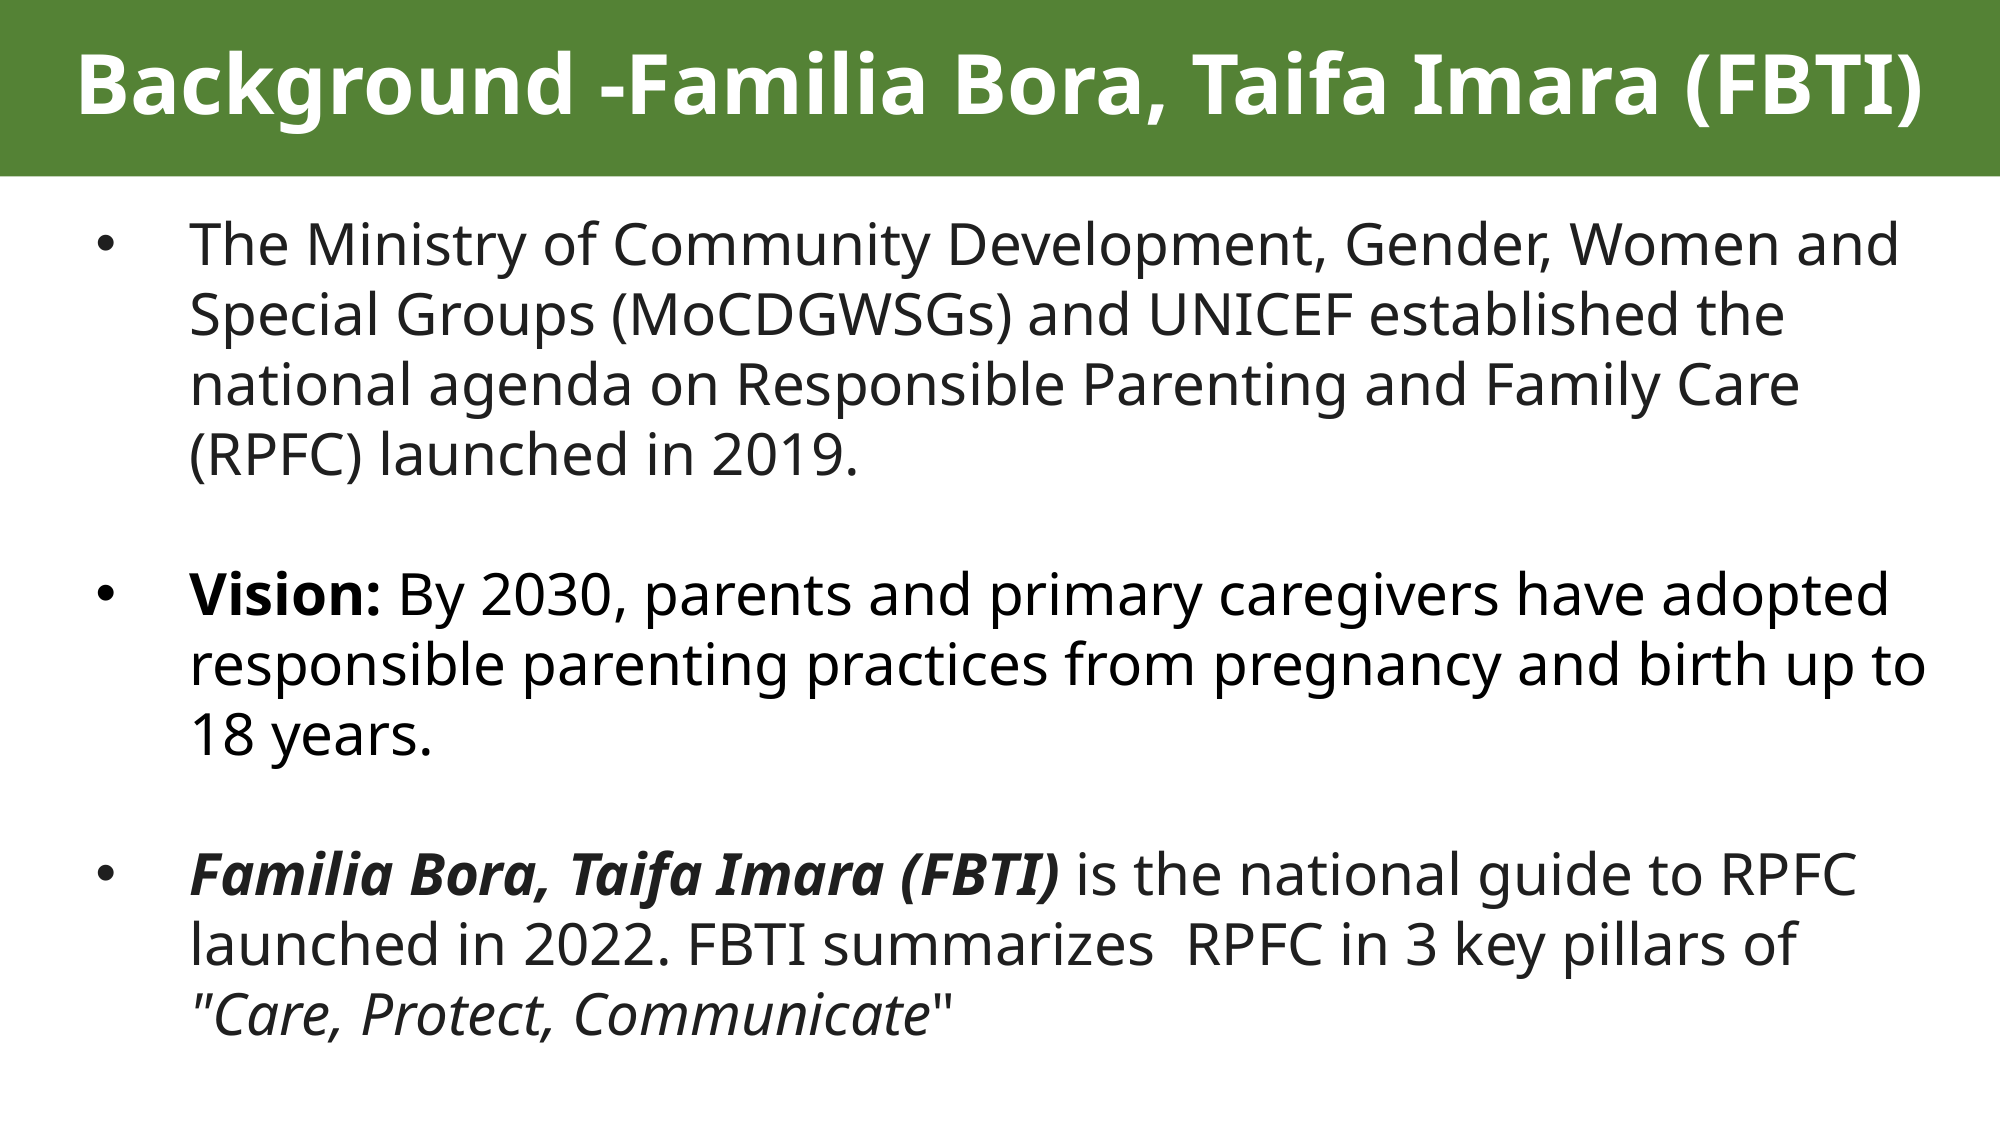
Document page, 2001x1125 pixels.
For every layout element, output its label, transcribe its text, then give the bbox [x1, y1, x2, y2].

text_box The Ministry of Community Development, Gender, Women and Special Groups (MoCDGWSGs) and UNICEF established the national agenda on Responsible Parenting and Family Care (RPFC) launched in 2019. Vision: By 2030, parents and primary caregivers have adopted responsible parenting practices from pregnancy and birth up to 18 years. Familia Bora, Taifa Imara (FBTI) is the national guide to RPFC launched in 2022. FBTI summarizes RPFC in 3 key pillars of "Care, Protect, Communicate" [80, 200, 1981, 1100]
title Background -Familia Bora, Taifa Imara (FBTI) [0, 0, 2000, 177]
